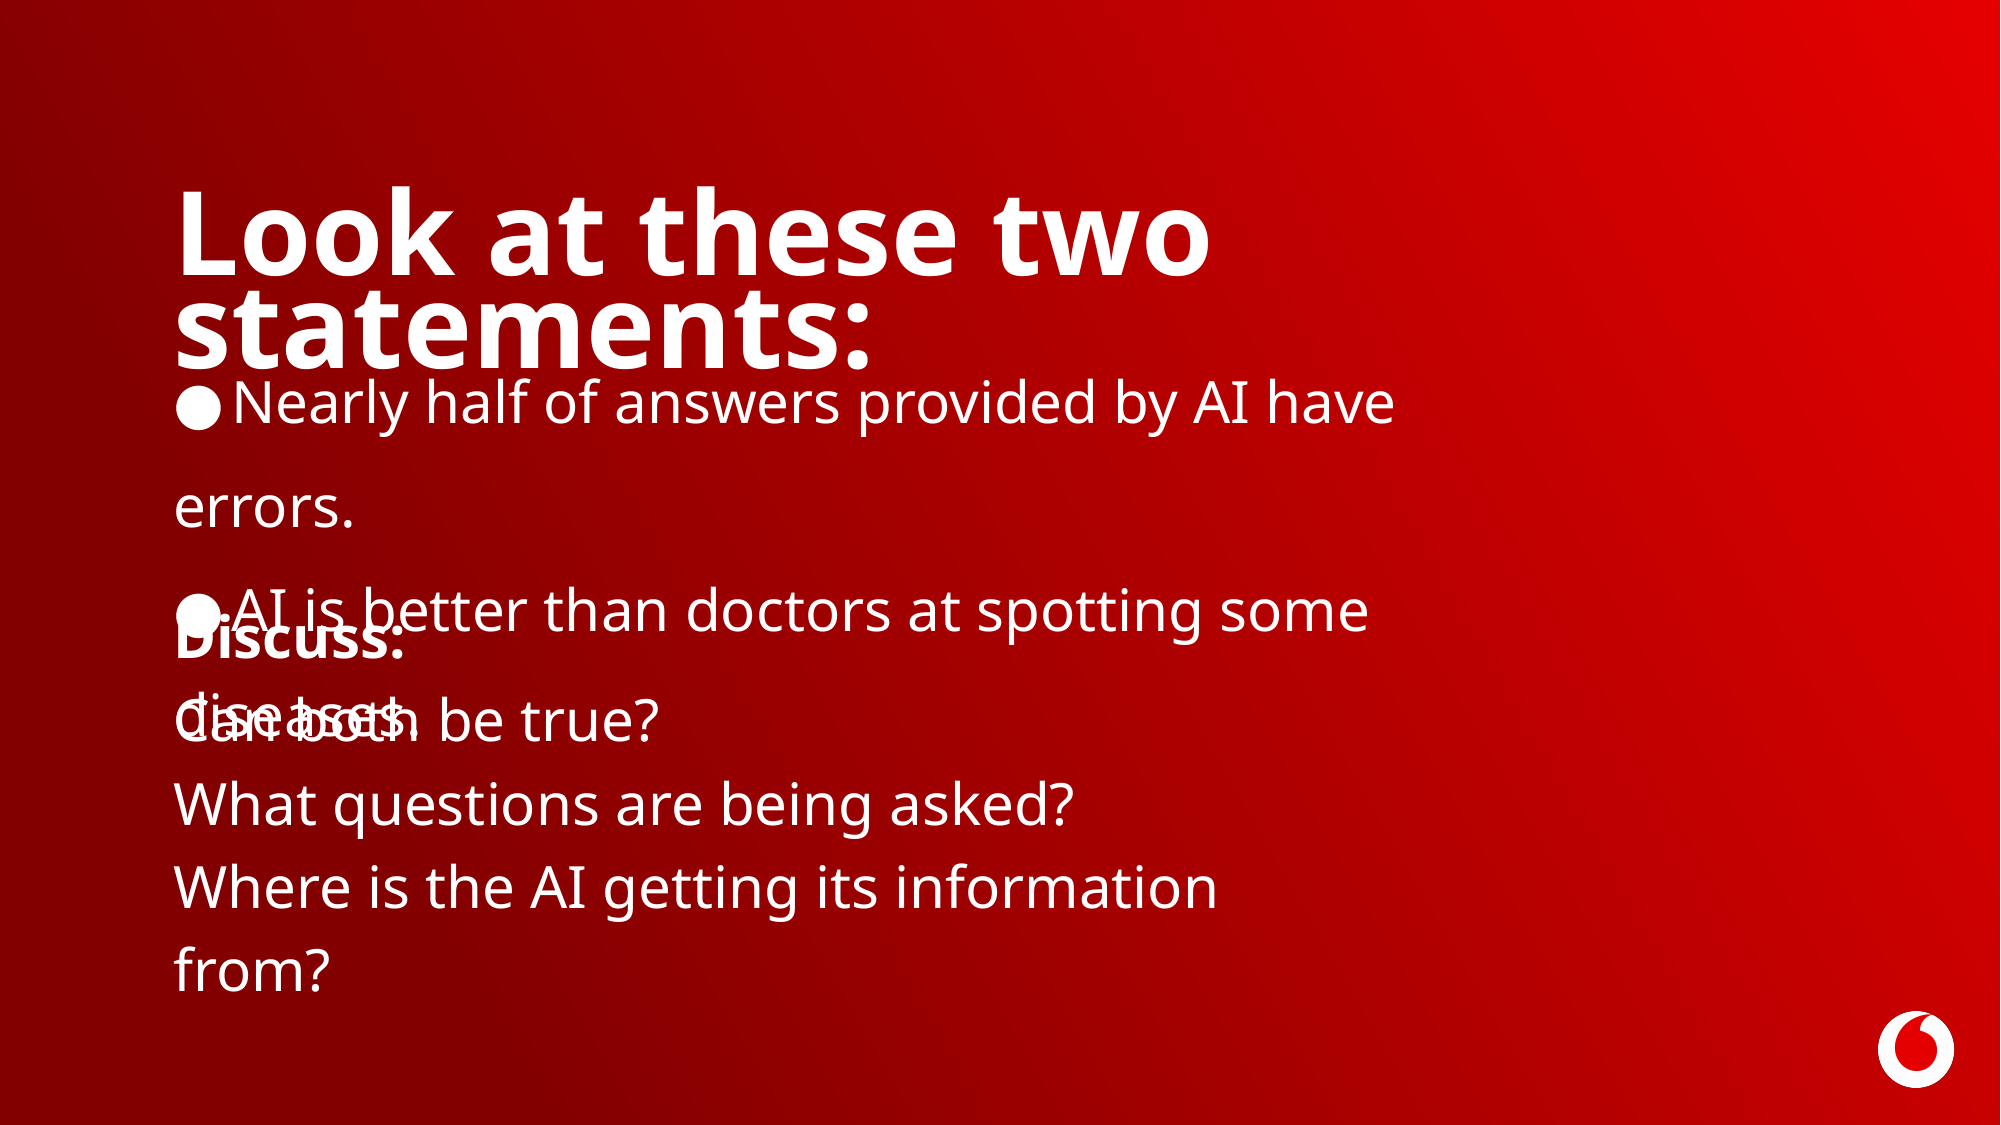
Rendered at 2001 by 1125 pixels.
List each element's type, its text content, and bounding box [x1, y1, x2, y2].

text_box Discuss: Can both be true? What questions are being asked? Where is the AI getting its information from? [173, 586, 1241, 965]
picture [1874, 1007, 1963, 1092]
text_box ● Nearly half of answers provided by AI have errors. ● AI is better than doctors at spotting some diseases. [173, 330, 1511, 570]
text_box Look at these two statements: [173, 204, 1762, 393]
